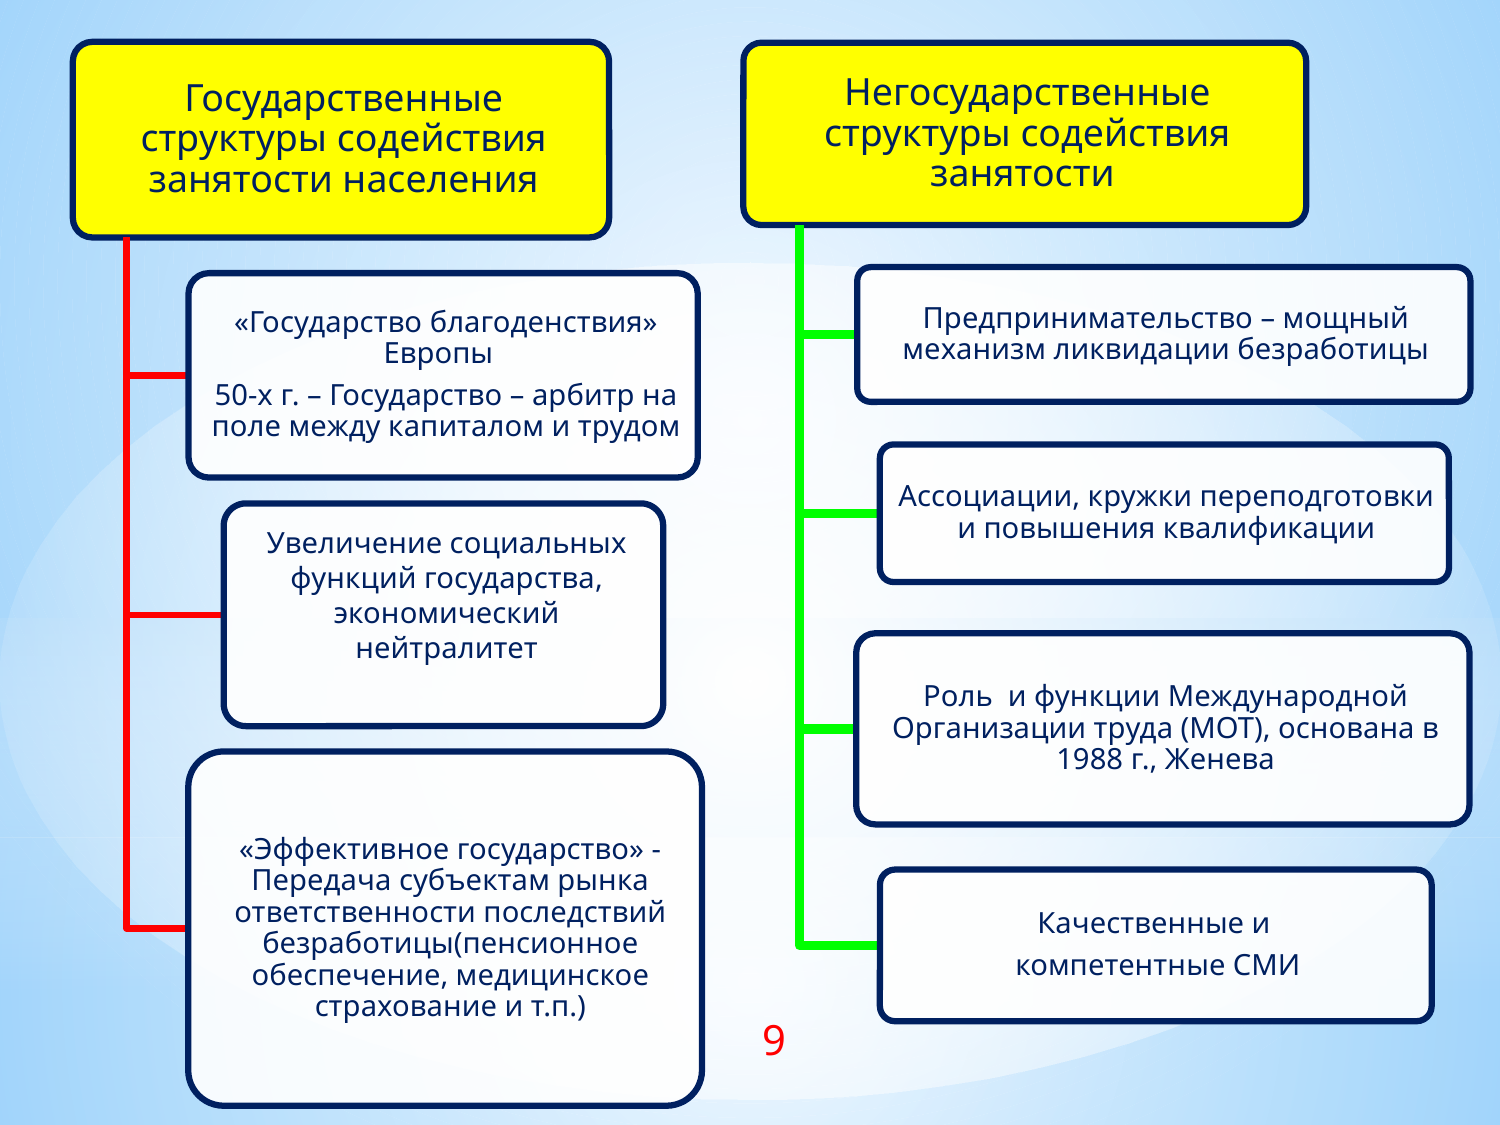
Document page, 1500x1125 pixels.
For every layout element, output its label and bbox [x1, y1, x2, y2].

list [0, 0, 1500, 1125]
